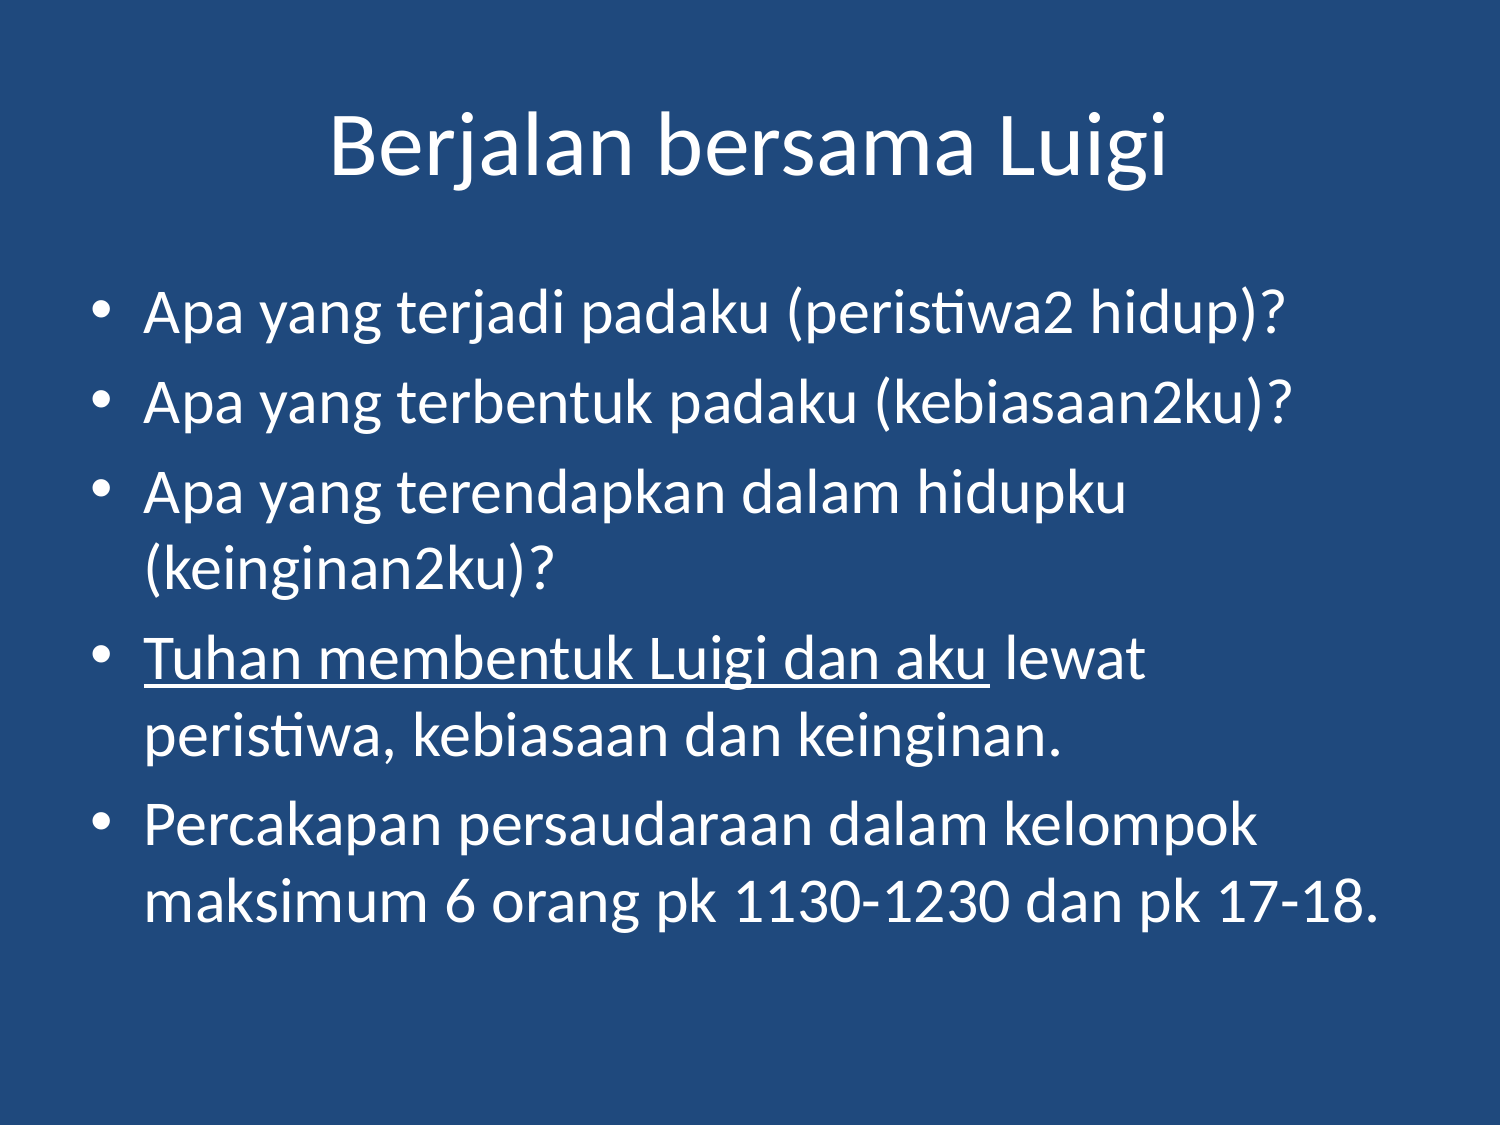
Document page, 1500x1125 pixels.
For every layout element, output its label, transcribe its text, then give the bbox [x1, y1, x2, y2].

title Berjalan bersama Luigi [75, 45, 1425, 233]
list Apa yang terjadi padaku (peristiwa2 hidup)? Apa yang terbentuk padaku (kebiasaan2ku)? Apa yang terendapkan dalam hidupku (keinginan2ku)? Tuhan membentuk Luigi dan aku lewat peristiwa, kebiasaan dan keinginan. Percakapan persaudaraan dalam kelompok maksimum 6 orang pk 1130-1230 dan pk 17-18. [75, 262, 1425, 1005]
